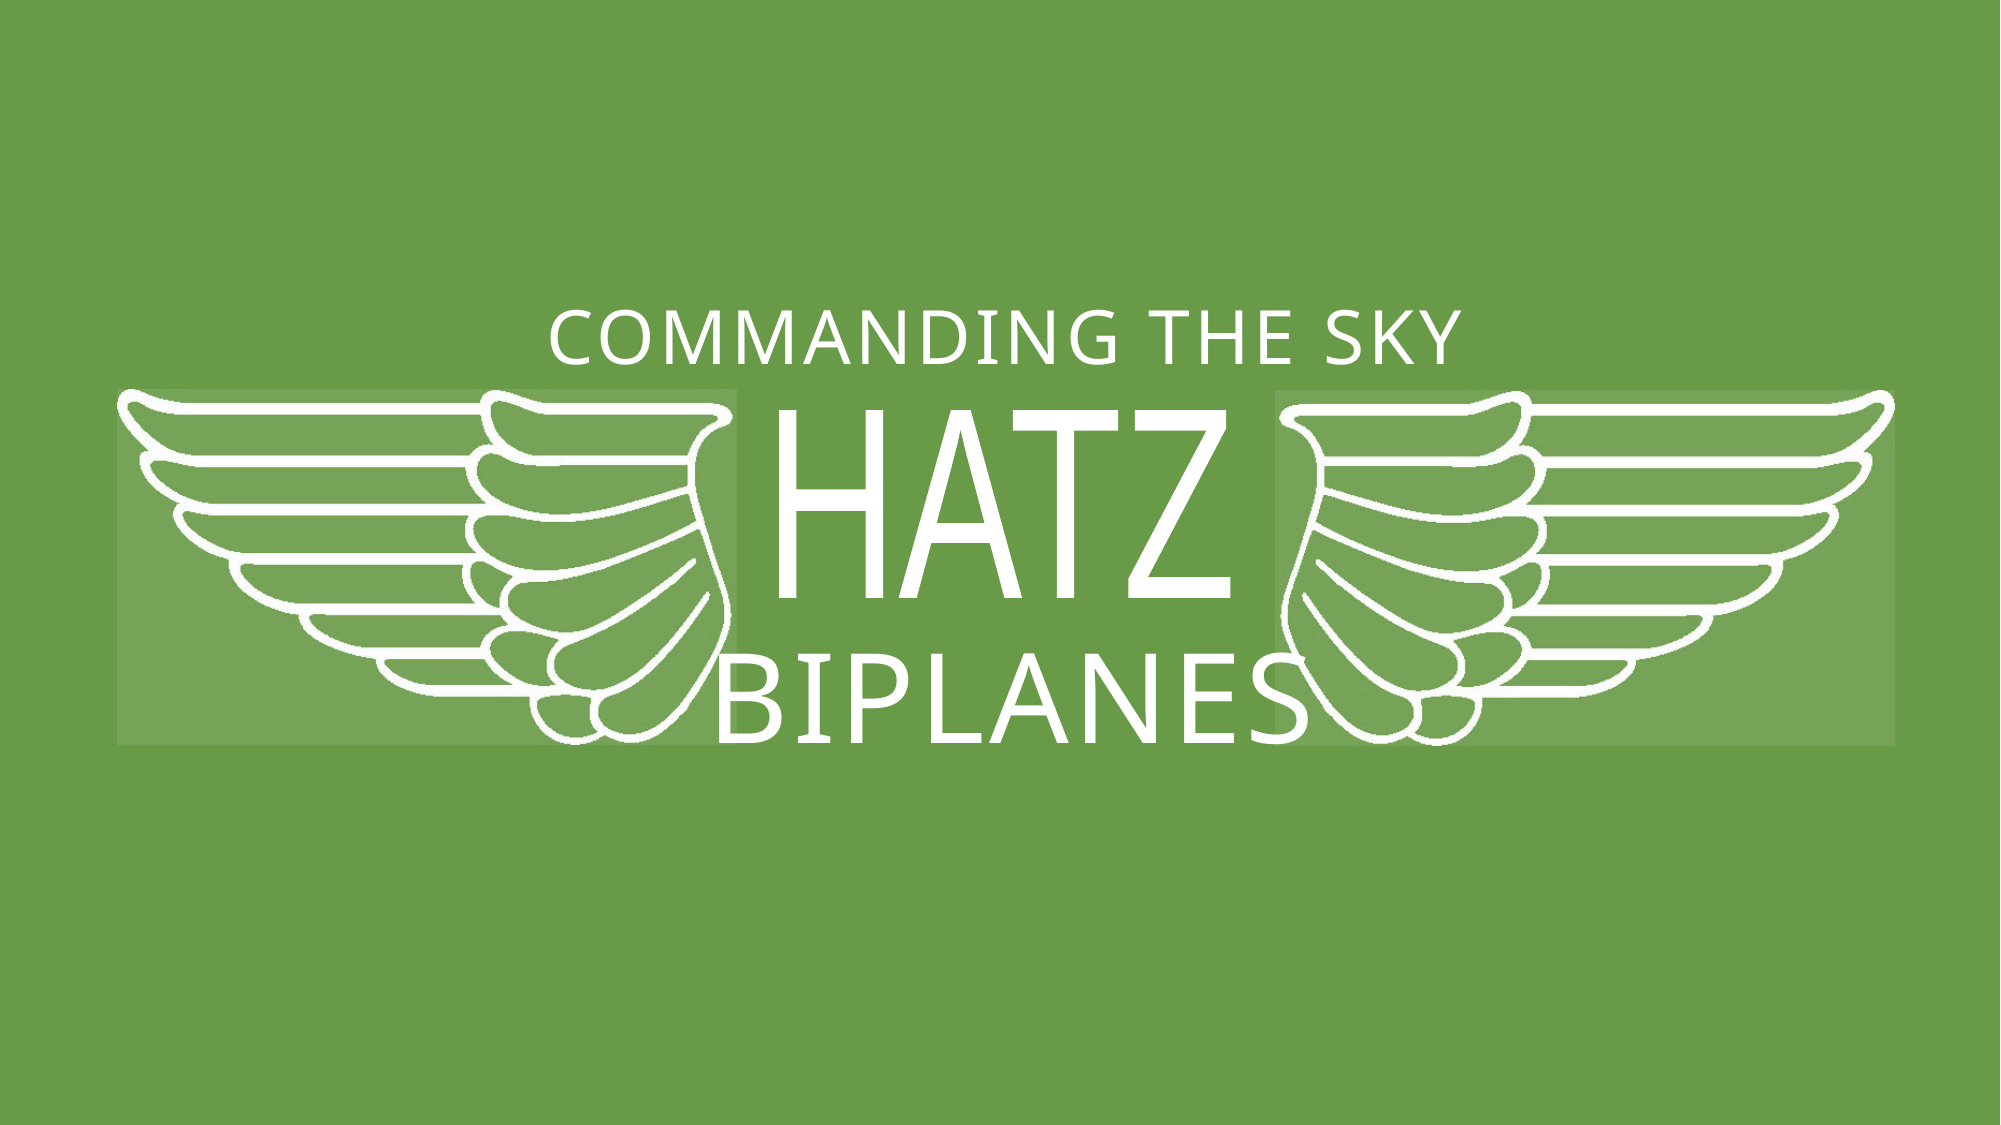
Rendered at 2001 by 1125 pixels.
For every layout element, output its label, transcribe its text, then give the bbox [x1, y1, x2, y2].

picture [1275, 390, 1895, 747]
picture [117, 389, 737, 746]
text_box BIPLANES [693, 610, 1331, 776]
text_box COMMANDING THE SKY [531, 281, 1478, 387]
